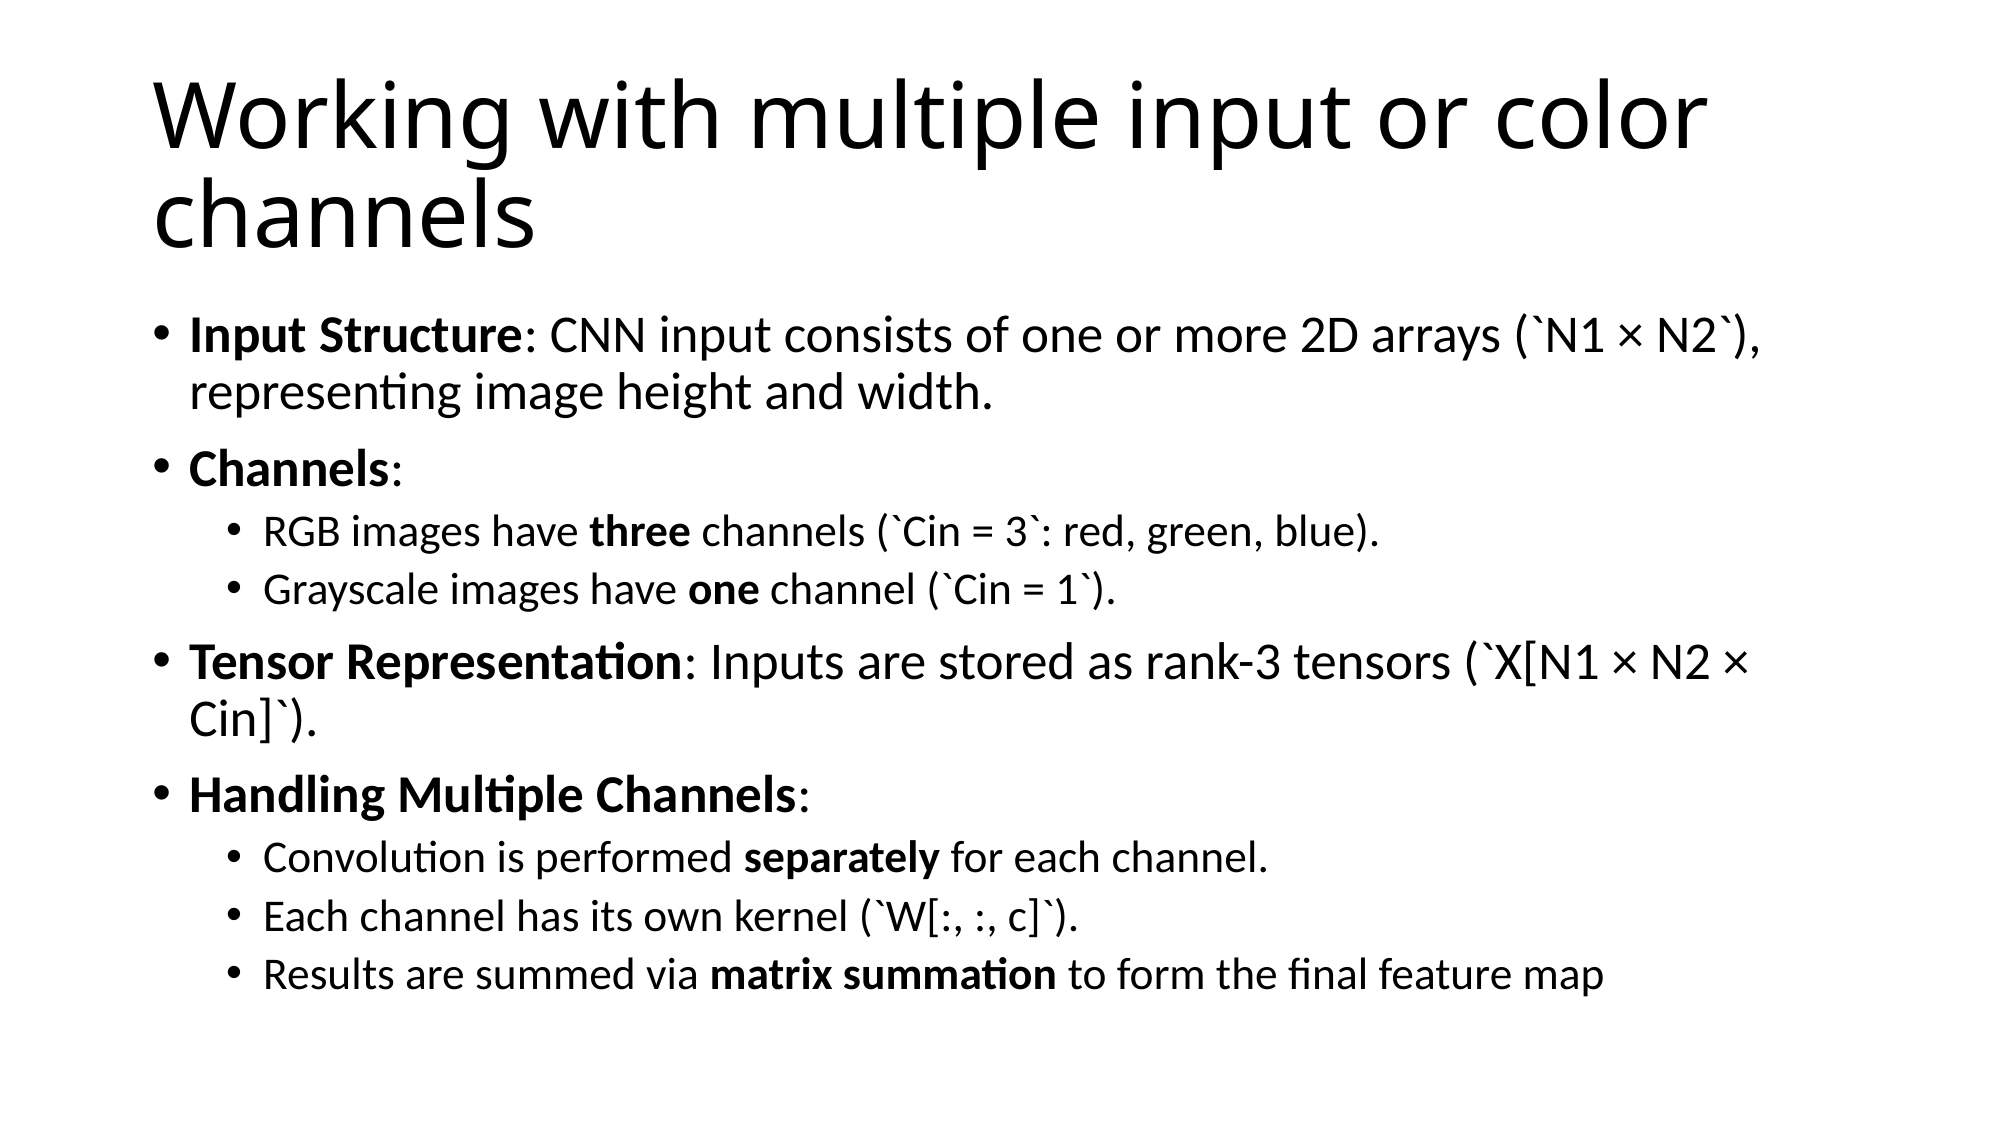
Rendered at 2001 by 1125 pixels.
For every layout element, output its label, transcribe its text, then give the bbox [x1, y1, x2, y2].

title Working with multiple input or color channels [137, 59, 1863, 278]
list Input Structure: CNN input consists of one or more 2D arrays (`N1 × N2`), representing image height and width. Channels: RGB images have three channels (`Cin = 3`: red, green, blue). Grayscale images have one channel (`Cin = 1`). Tensor Representation: Inputs are stored as rank-3 tensors (`X[N1 × N2 × Cin]`). Handling Multiple Channels: Convolution is performed separately for each channel. Each channel has its own kernel (`W[:, :, c]`). Results are summed via matrix summation to form the final feature map [137, 299, 1863, 1014]
